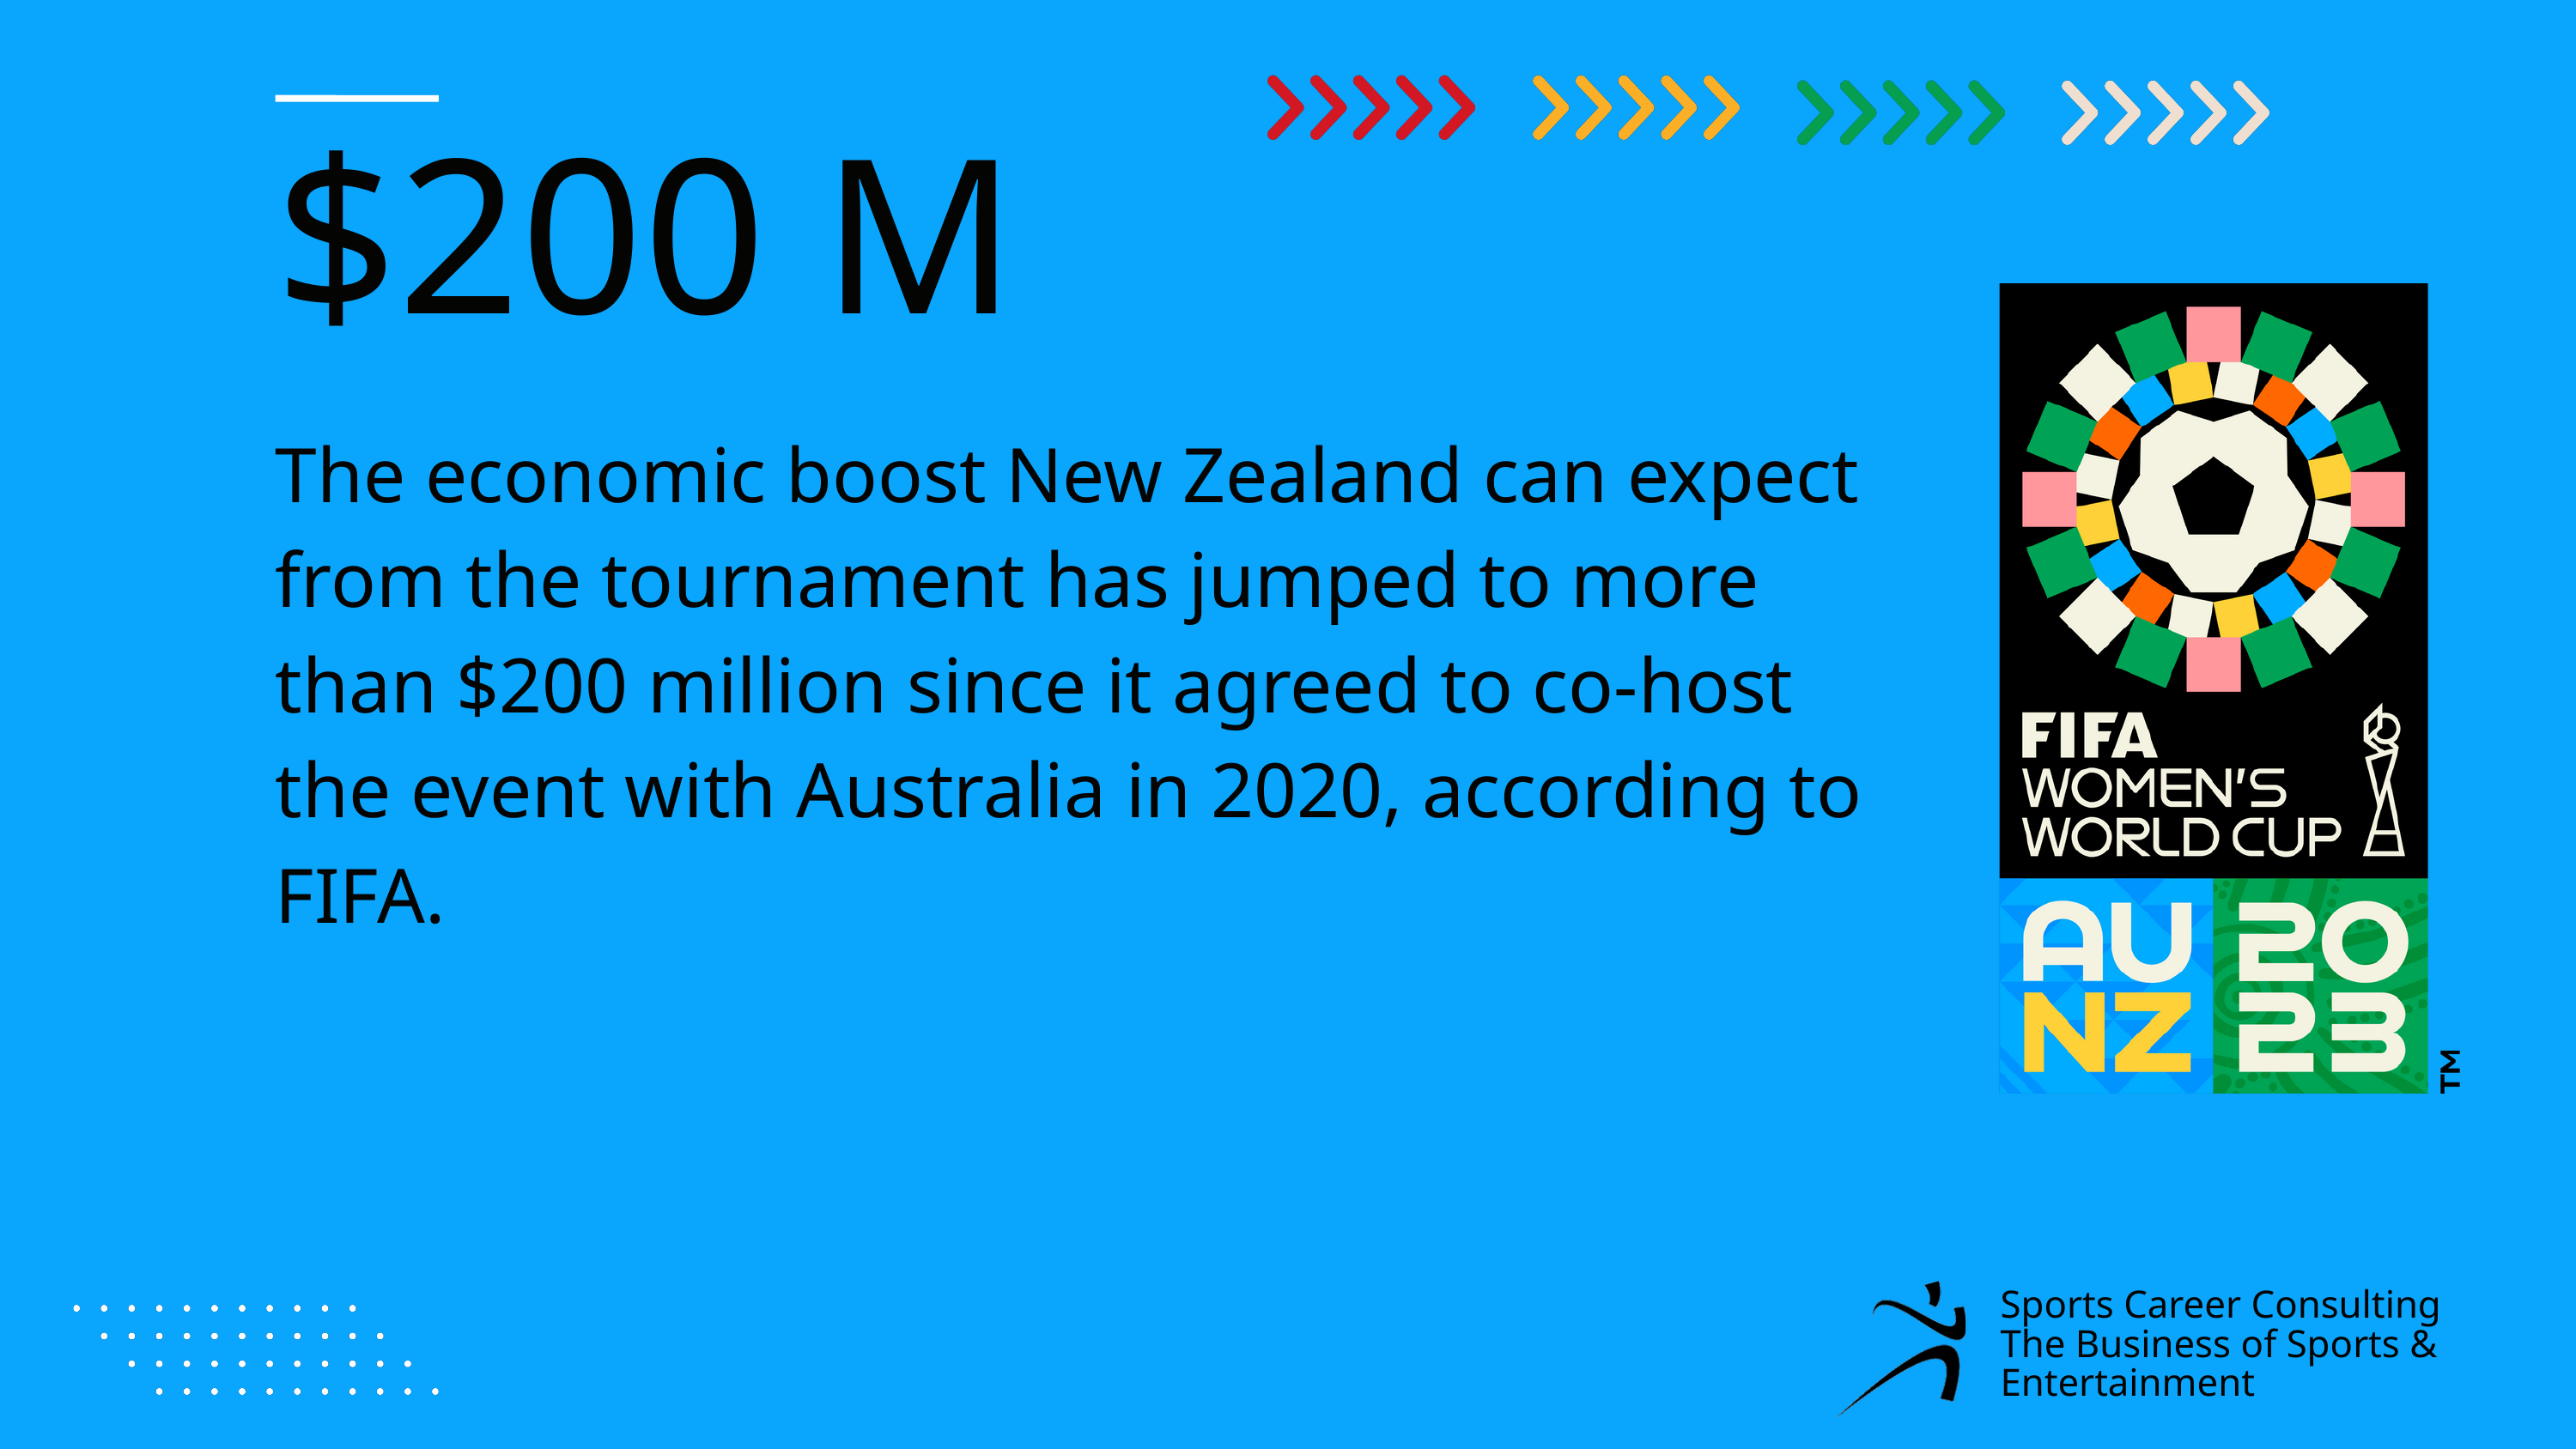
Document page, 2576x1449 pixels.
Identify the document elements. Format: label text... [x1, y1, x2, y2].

text_box [2061, 80, 2270, 145]
text_box [1796, 80, 2006, 145]
text_box $200 M [275, 120, 1273, 357]
text_box Sports Career Consulting The Business of Sports & Entertainment [2000, 1286, 2508, 1404]
text_box [1267, 75, 1476, 140]
text_box [1531, 75, 1741, 140]
text_box [73, 1305, 439, 1395]
text_box The economic boost New Zealand can expect from the tournament has jumped to more than $200 million since it agreed to co-host the event with Australia in 2020, according to FIFA. [275, 412, 1867, 938]
text_box [1836, 1281, 1966, 1418]
text_box [1965, 283, 2460, 1094]
